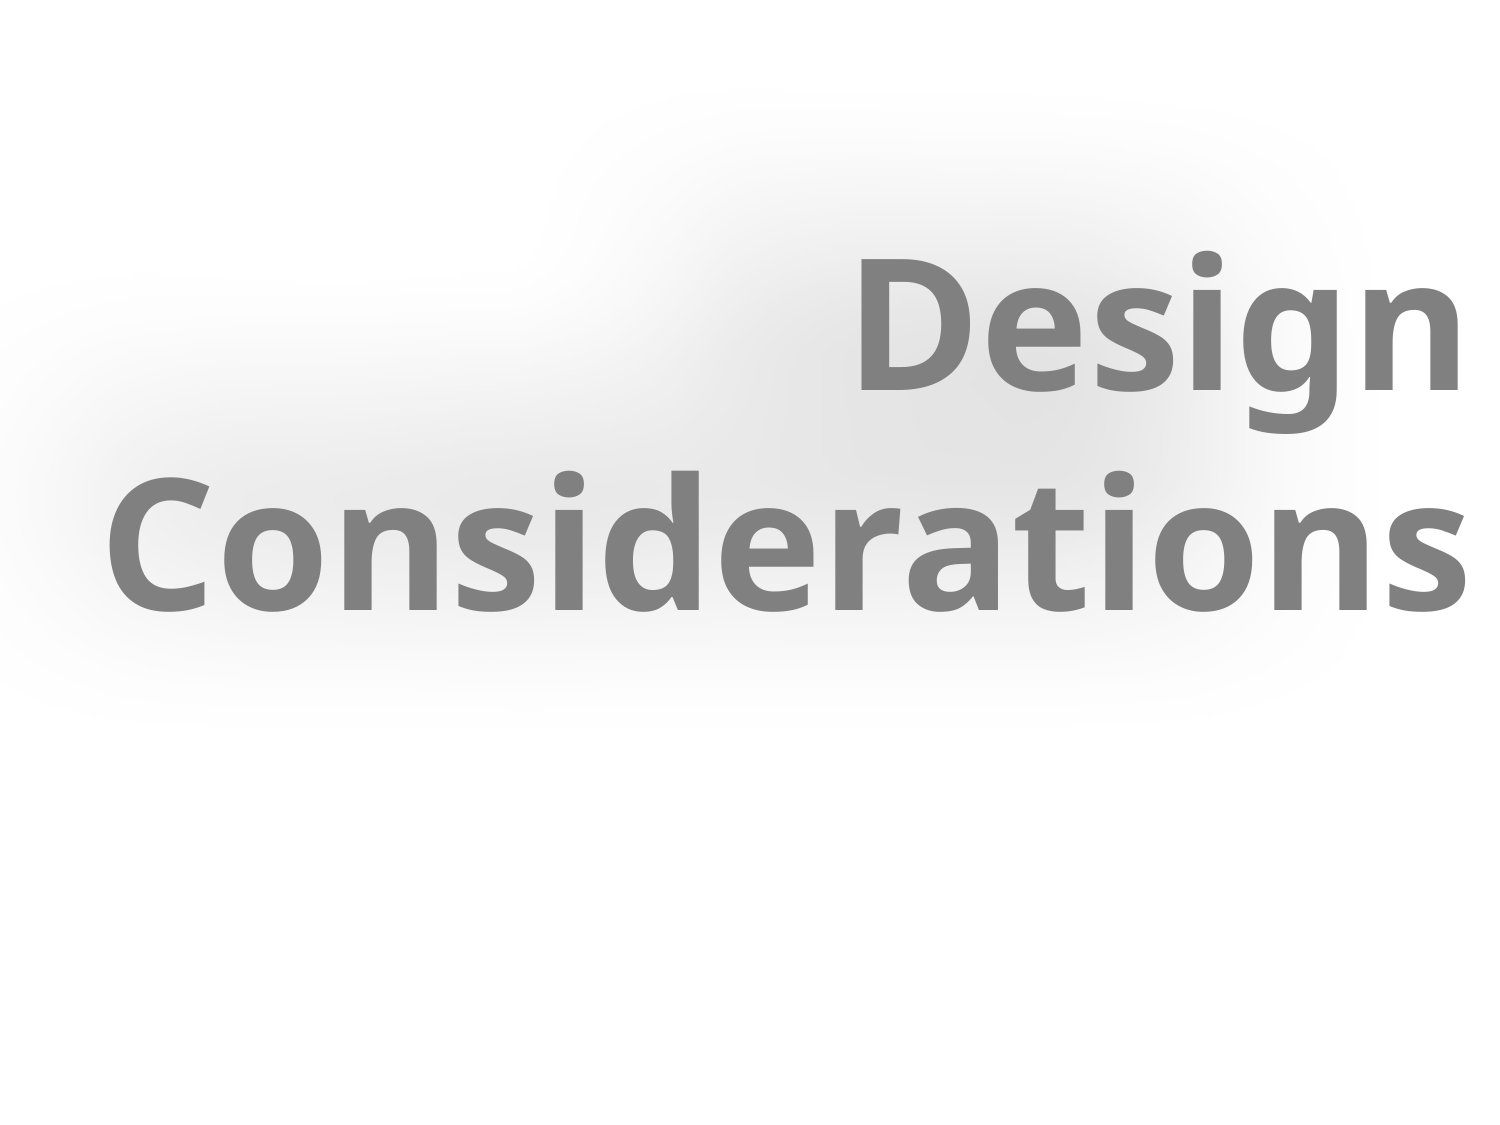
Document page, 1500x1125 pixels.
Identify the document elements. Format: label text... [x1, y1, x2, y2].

text_box Design Considerations [0, 199, 1488, 655]
